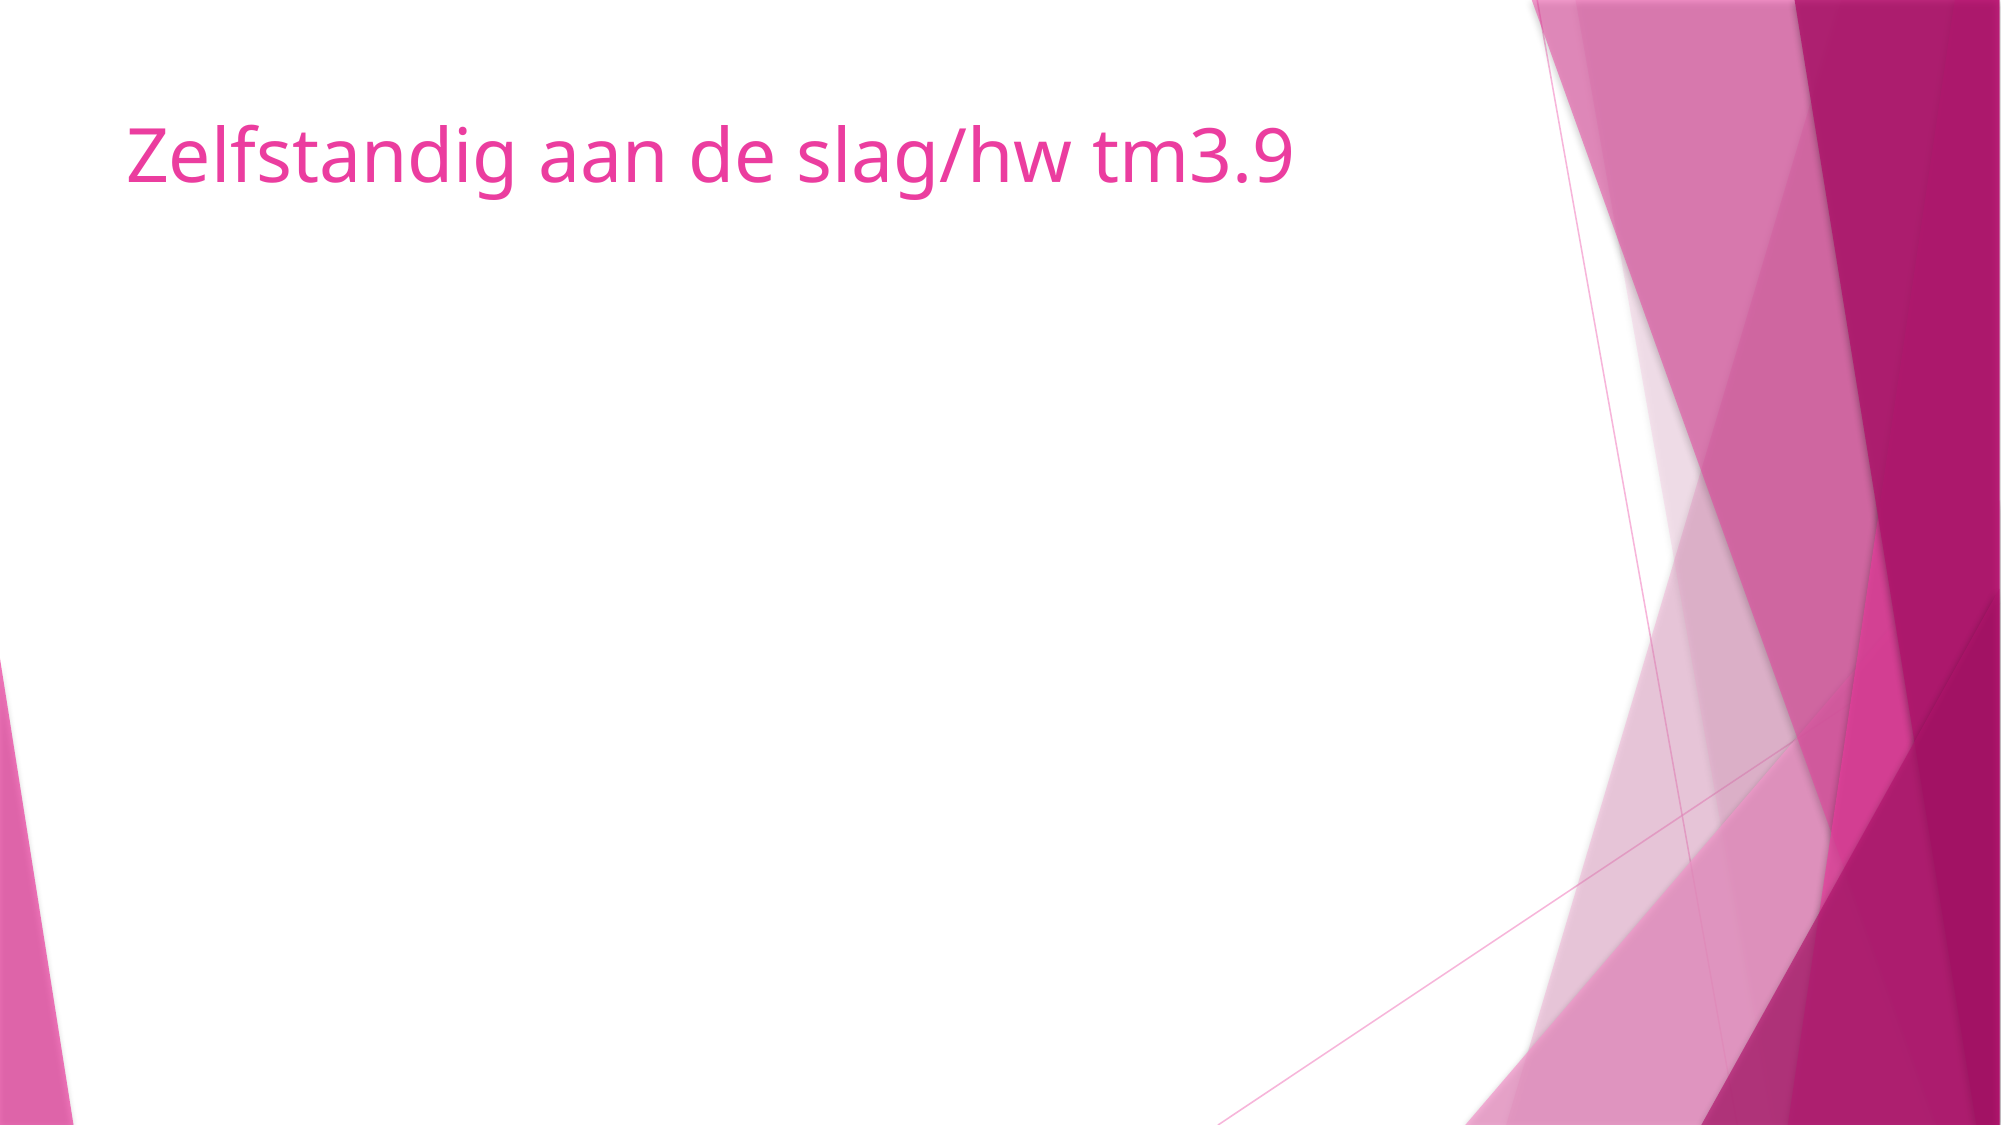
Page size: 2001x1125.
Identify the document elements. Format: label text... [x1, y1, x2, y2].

title Zelfstandig aan de slag/hw tm3.9 [111, 99, 1522, 317]
